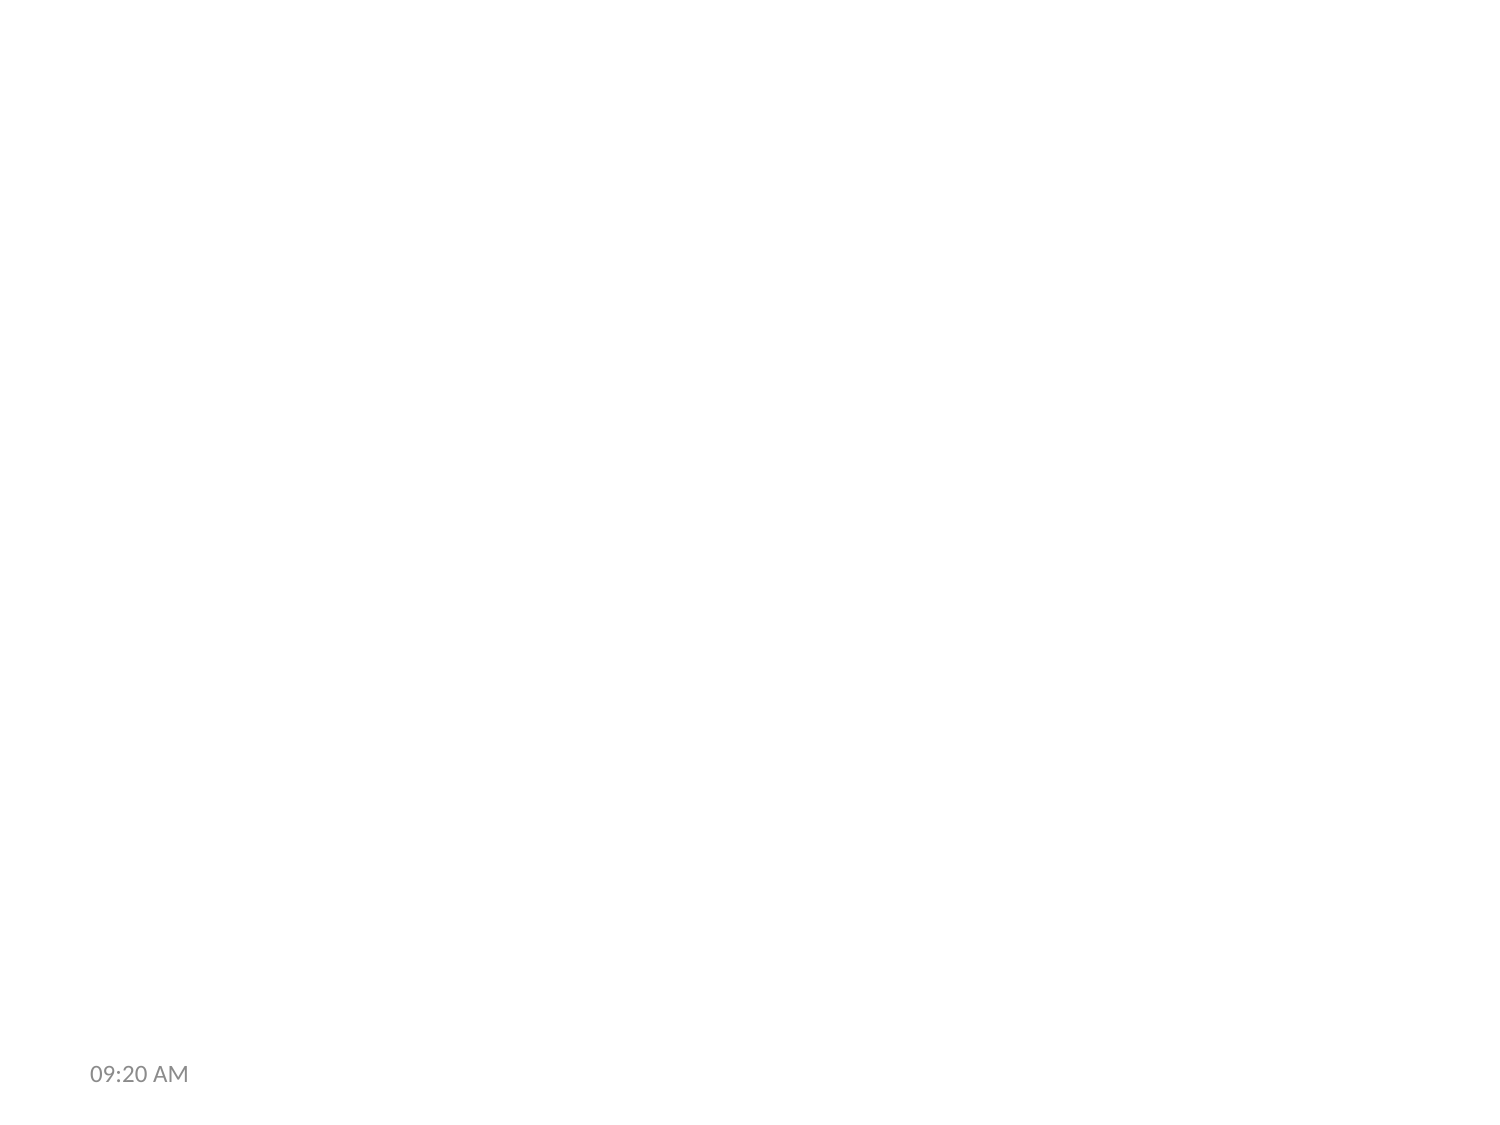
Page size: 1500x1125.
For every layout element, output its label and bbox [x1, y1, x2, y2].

slide_number [75, 1042, 425, 1103]
